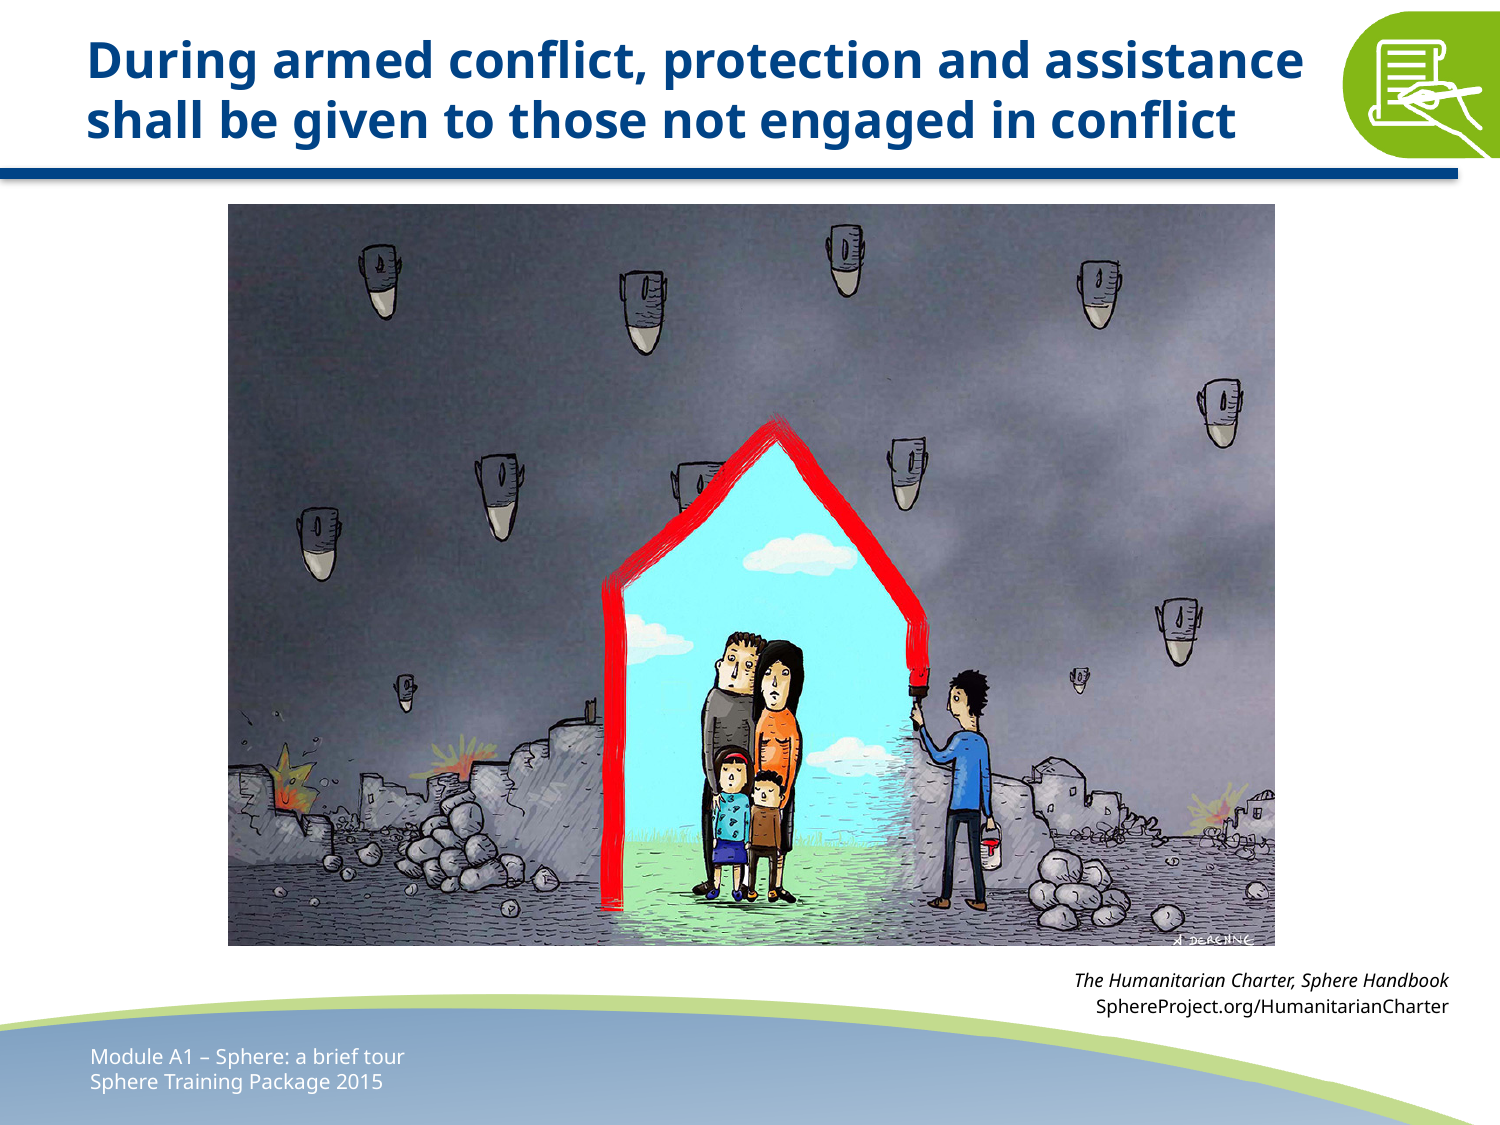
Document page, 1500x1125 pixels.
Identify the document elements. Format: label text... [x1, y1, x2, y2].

footer Module A1 – Sphere: a brief tour Sphere Training Package 2015 [75, 1038, 1109, 1099]
picture [0, 992, 1500, 1125]
title During armed conflict, protection and assistance shall be given to those not engaged in conflict [75, 0, 1425, 178]
list The Humanitarian Charter, Sphere Handbook SphereProject.org/HumanitarianCharter [1025, 960, 1464, 1027]
picture [228, 204, 1275, 946]
picture [1331, 10, 1500, 159]
